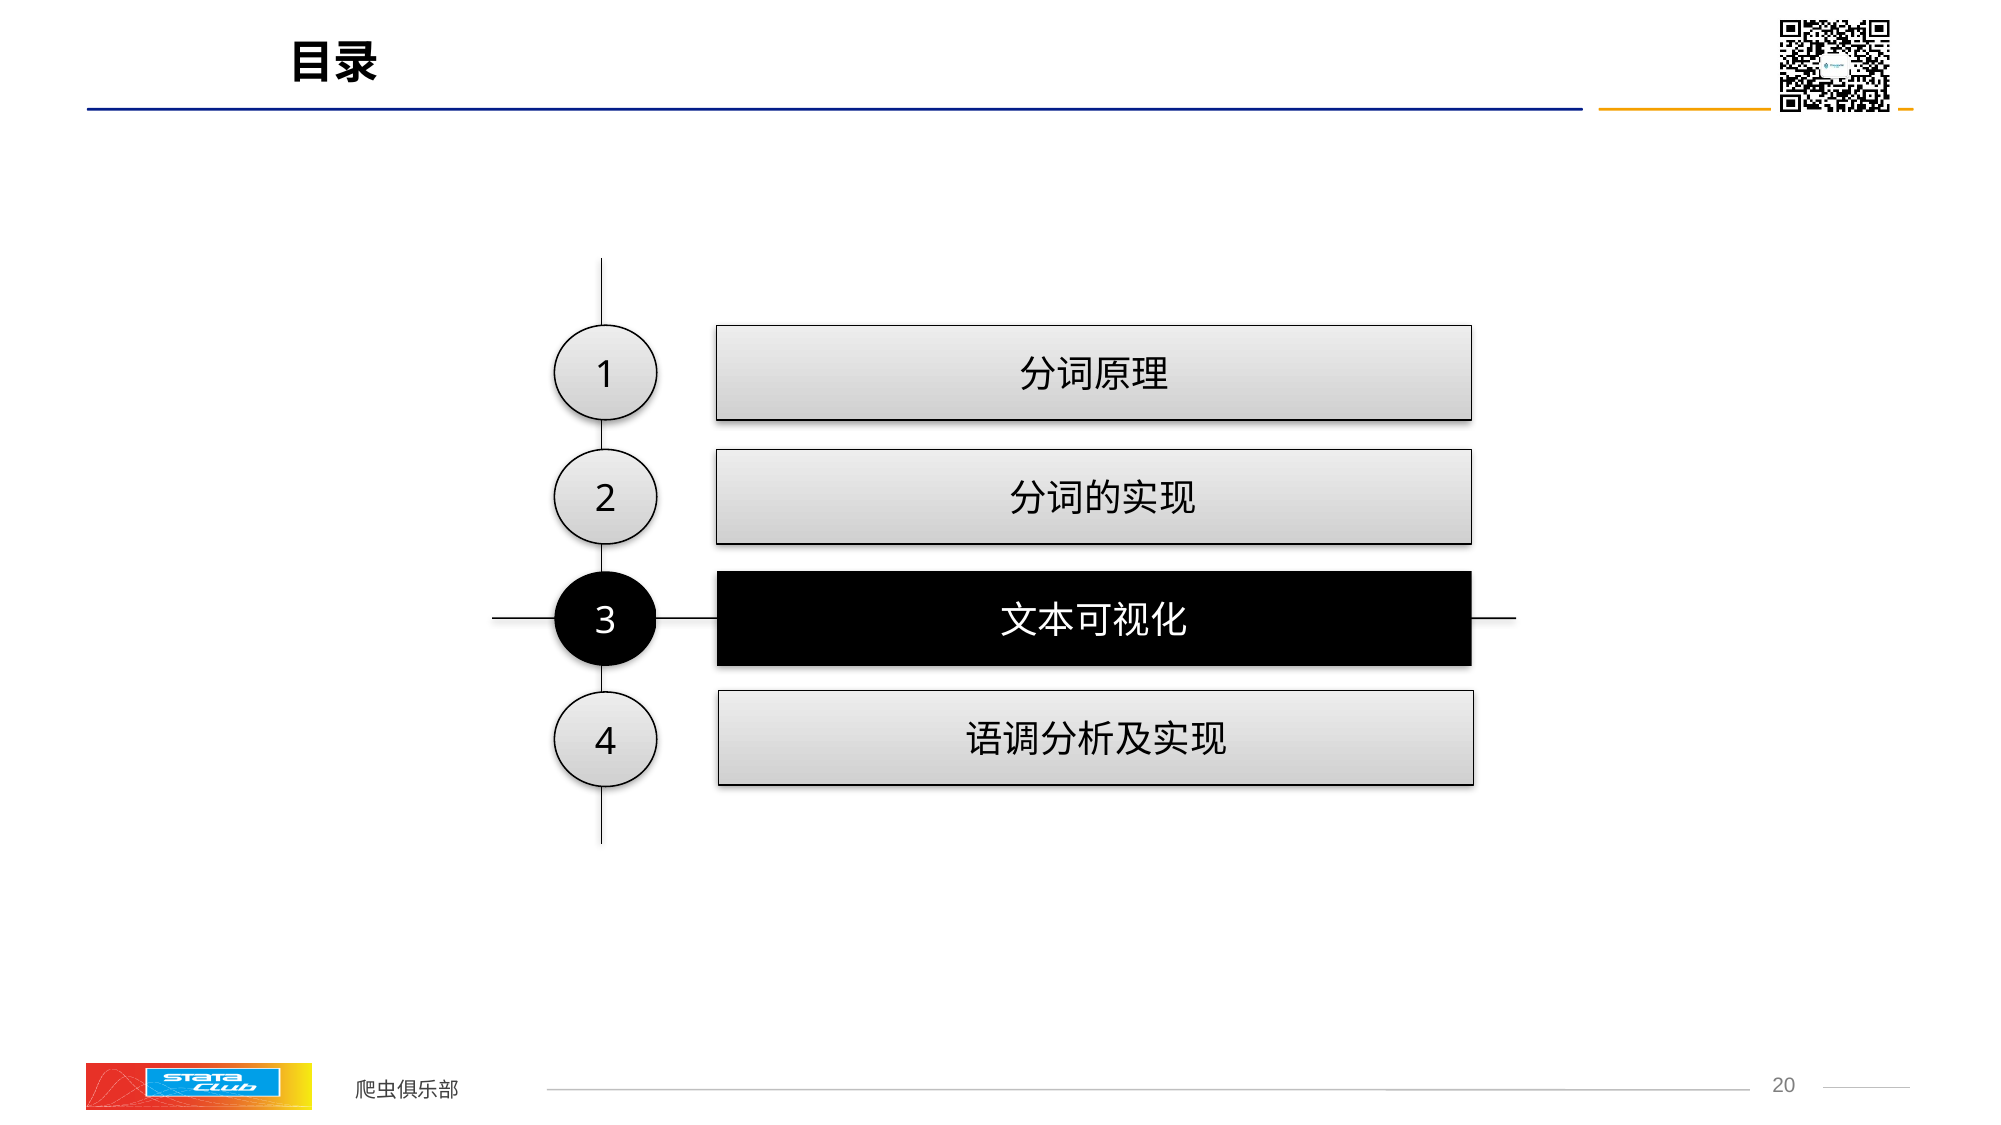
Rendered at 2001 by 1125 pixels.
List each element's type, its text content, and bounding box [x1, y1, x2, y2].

text_box 4 [553, 691, 658, 788]
text_box 分词原理 [716, 325, 1472, 421]
text_box 3 [554, 571, 657, 666]
picture [1771, 12, 1898, 119]
text_box 语调分析及实现 [718, 690, 1474, 786]
text_box 2 [553, 448, 658, 545]
picture [86, 1063, 312, 1110]
title 目录 [273, 25, 1638, 97]
text_box 文本可视化 [716, 571, 1472, 666]
text_box 1 [553, 324, 658, 421]
text_box 分词的实现 [716, 449, 1472, 545]
